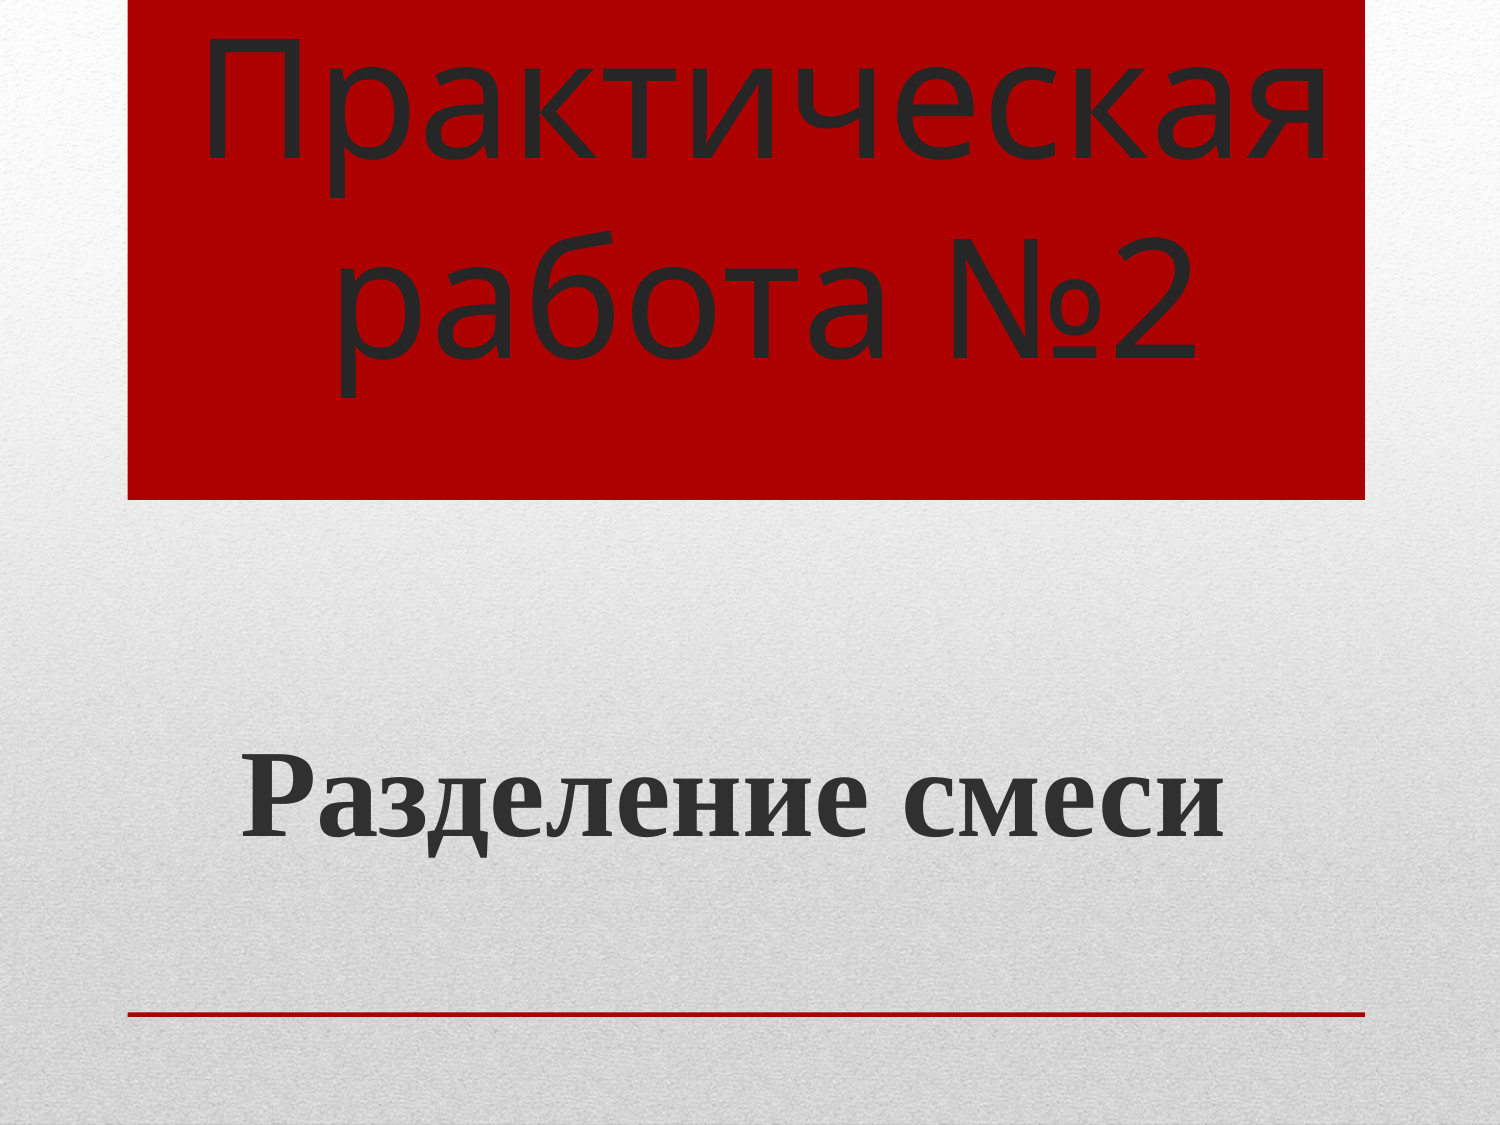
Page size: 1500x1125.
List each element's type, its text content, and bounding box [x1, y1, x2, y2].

title Практическая работа №2 [147, 149, 1386, 399]
subtitle Разделение смеси [171, 704, 1297, 867]
